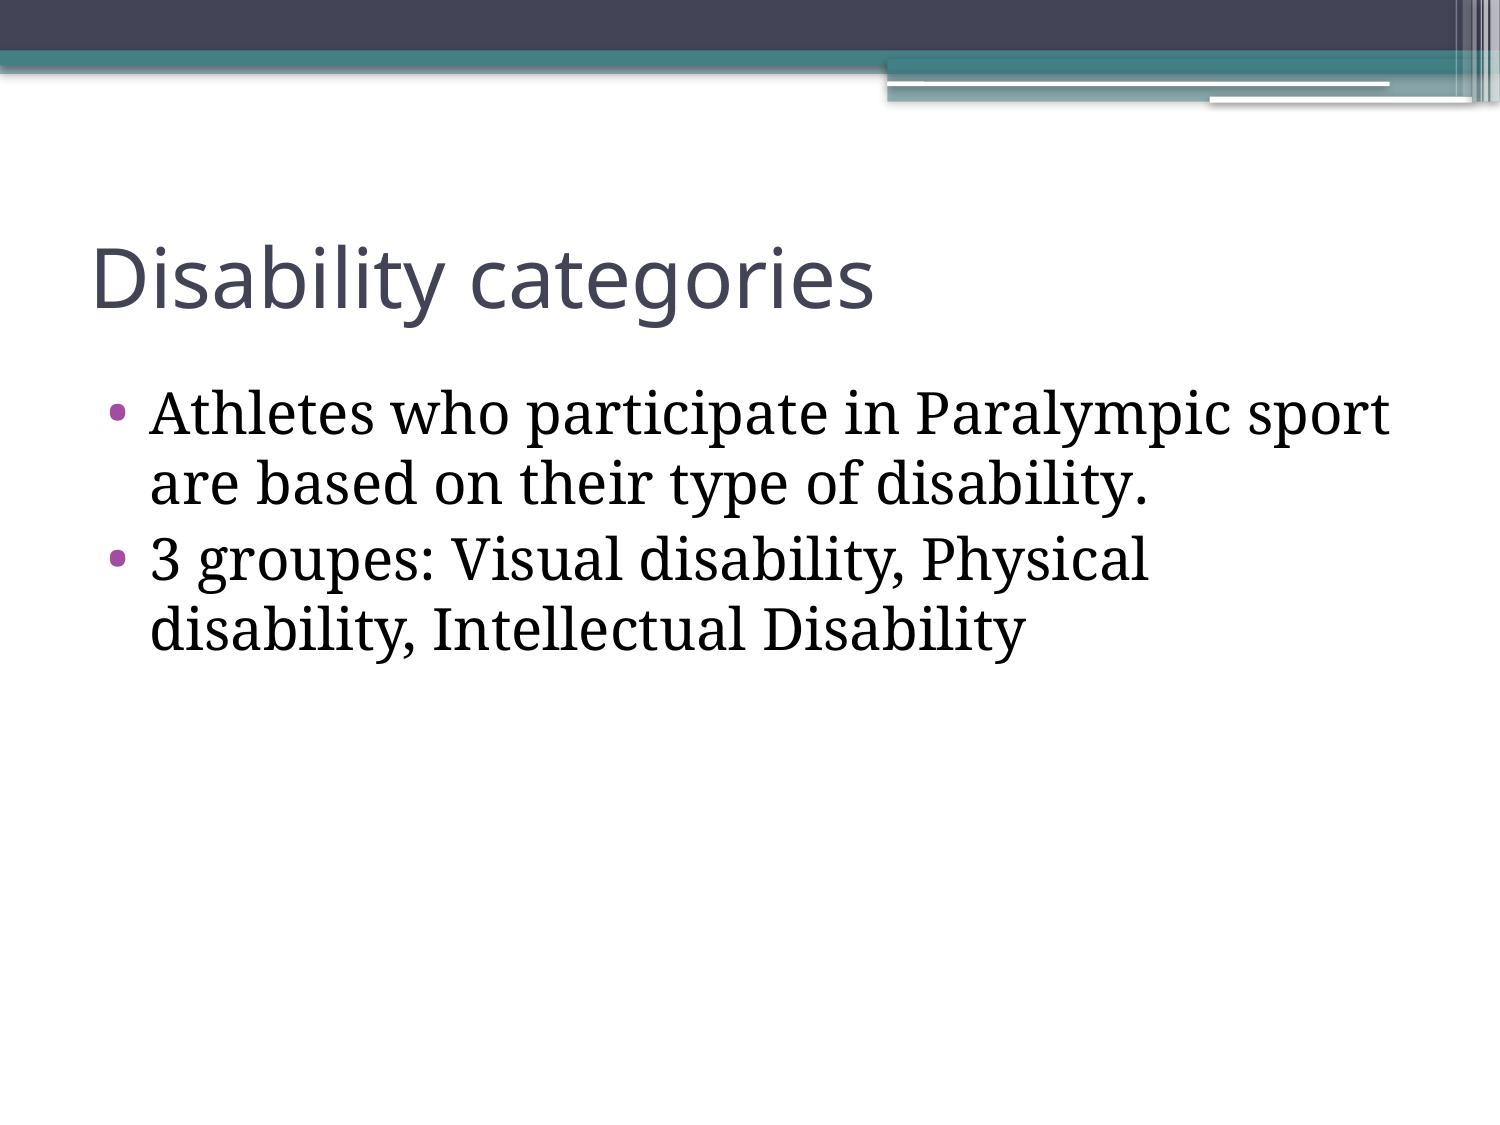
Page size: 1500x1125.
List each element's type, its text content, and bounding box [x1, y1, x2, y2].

list Athletes who participate in Paralympic sport are based on their type of disability. 3 groupes: Visual disability, Physical disability, Intellectual Disability [75, 368, 1425, 1079]
title Disability categories [75, 187, 1425, 363]
